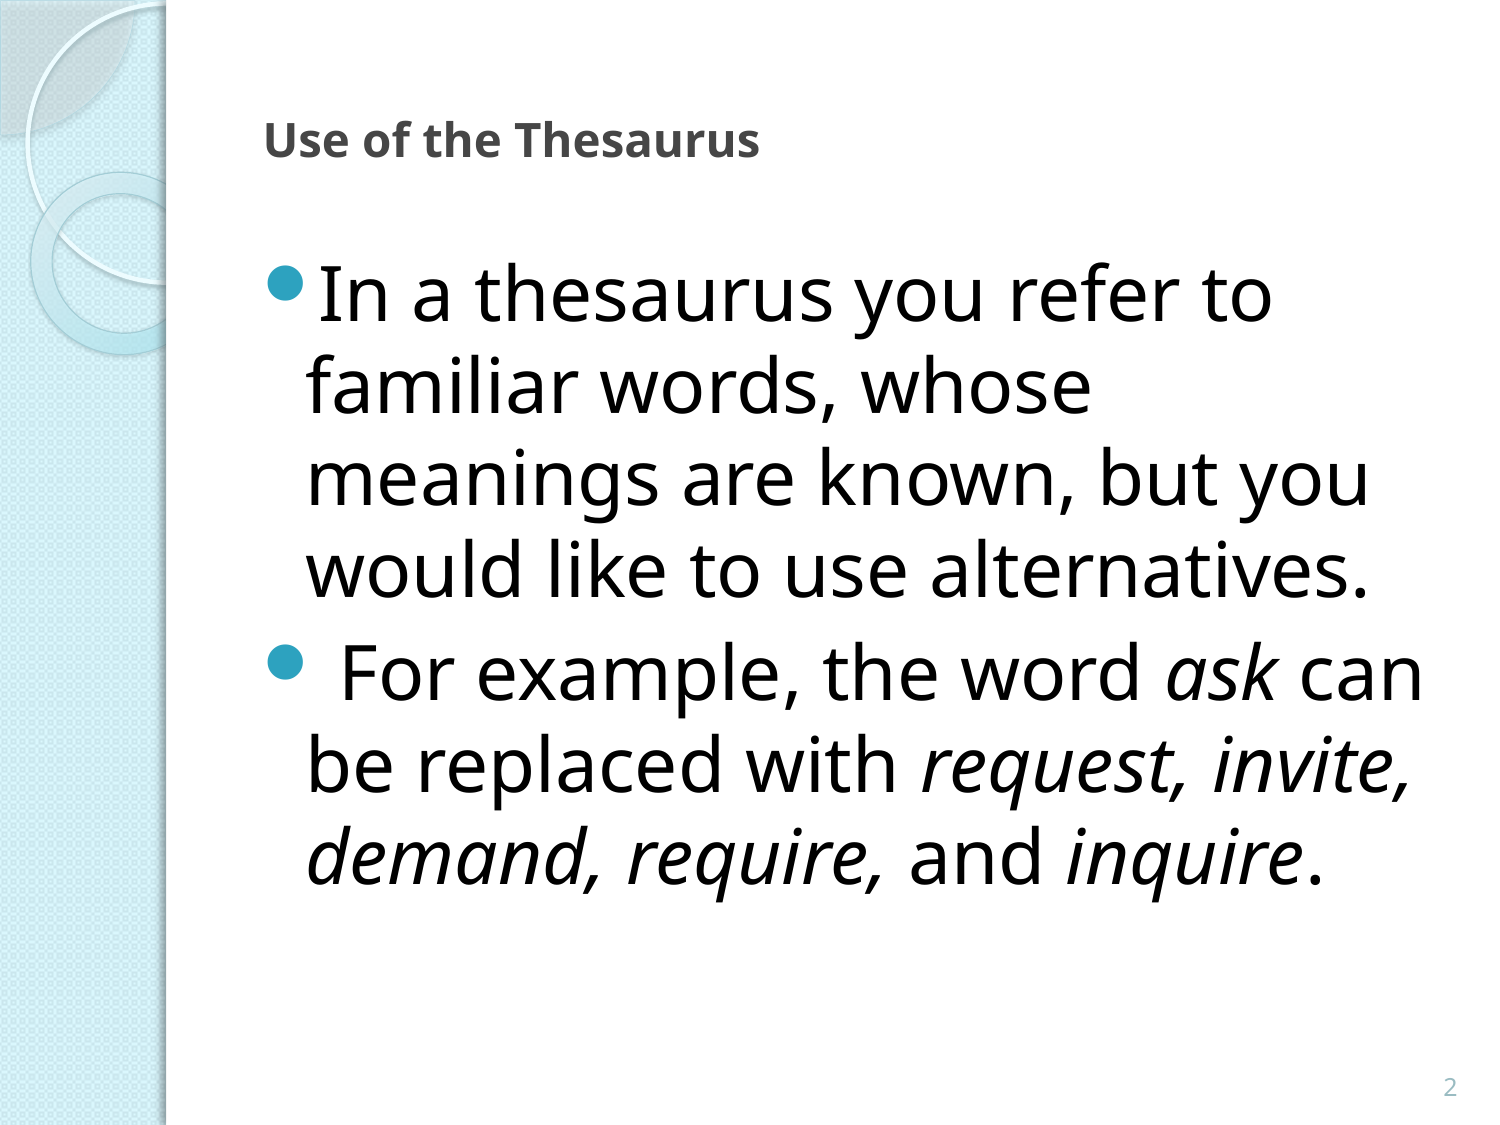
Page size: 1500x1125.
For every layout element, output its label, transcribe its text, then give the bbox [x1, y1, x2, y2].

title Use of the Thesaurus [235, 45, 1466, 233]
slide_number 2 [1413, 1034, 1488, 1113]
list In a thesaurus you refer to familiar words, whose meanings are known, but you would like to use alternatives. For example, the word ask can be replaced with request, invite, demand, require, and inquire. [235, 237, 1466, 1025]
